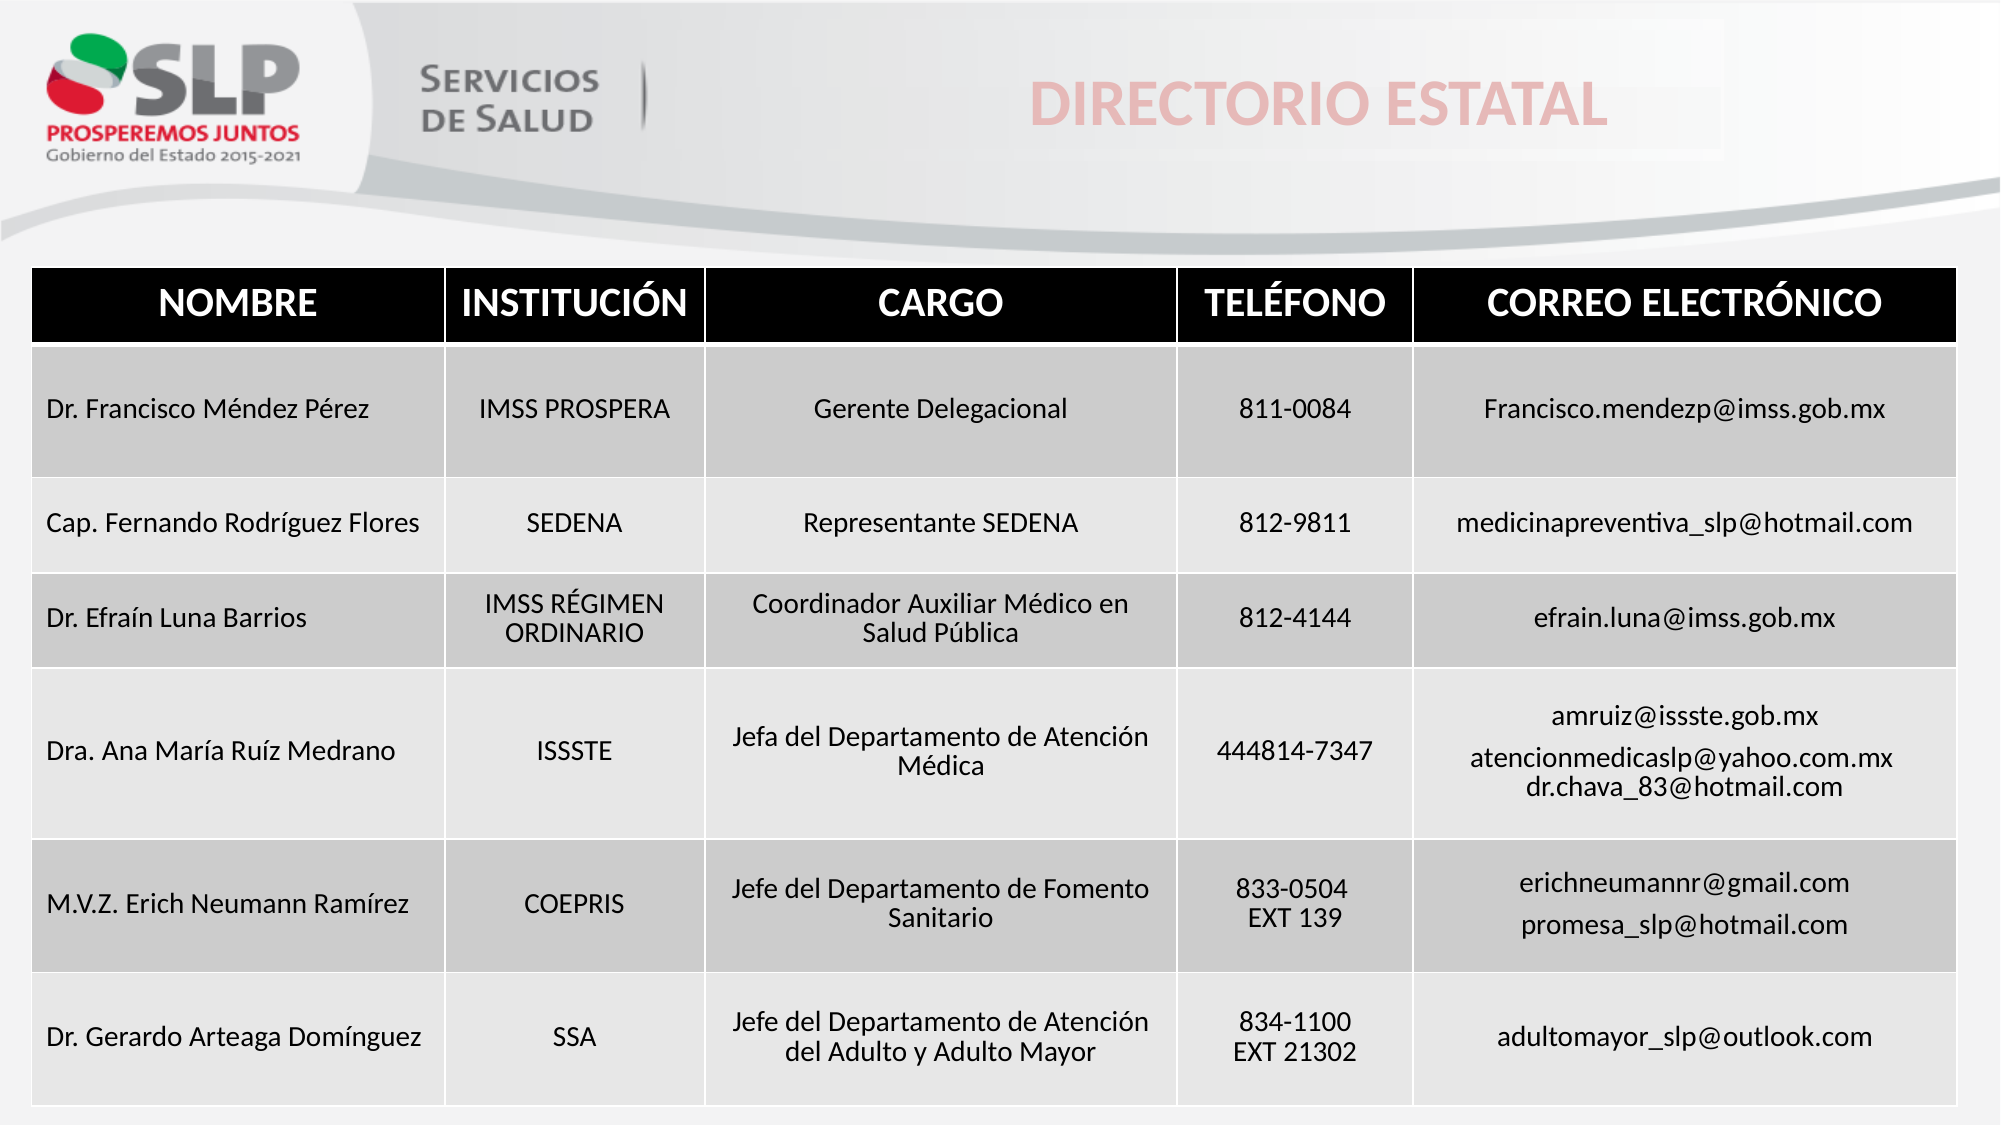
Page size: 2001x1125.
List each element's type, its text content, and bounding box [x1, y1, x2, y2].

table_cell COEPRIS [446, 840, 704, 972]
table_cell erichneumannr@gmail.com promesa_slp@hotmail.com [1414, 840, 1956, 972]
table_cell IMSS PROSPERA [446, 347, 704, 477]
table_cell 812-9811 [1178, 478, 1412, 572]
table_cell Cap. Fernando Rodríguez Flores [32, 478, 444, 572]
table_cell Jefe del Departamento de Atención del Adulto y Adulto Mayor [706, 973, 1176, 1105]
table_cell IMSS RÉGIMEN ORDINARIO [446, 574, 704, 667]
text_box DIRECTORIO ESTATAL [670, 19, 1969, 199]
table_cell Coordinador Auxiliar Médico en Salud Pública [706, 574, 1176, 667]
table_cell 812-4144 [1178, 574, 1412, 667]
table_cell efrain.luna@imss.gob.mx [1414, 574, 1956, 667]
table_cell 444814-7347 [1178, 669, 1412, 838]
table_cell 833-0504 EXT 139 [1178, 840, 1412, 972]
table_cell Jefe del Departamento de Fomento Sanitario [706, 840, 1176, 972]
table_cell adultomayor_slp@outlook.com [1414, 973, 1956, 1105]
table_header TELÉFONO [1178, 268, 1412, 342]
table_cell Dr. Gerardo Arteaga Domínguez [32, 973, 444, 1105]
picture [0, 0, 2001, 1125]
table_cell amruiz@issste.gob.mx atencionmedicaslp@yahoo.com.mx dr.chava_83@hotmail.com [1414, 669, 1956, 838]
table_cell SEDENA [446, 478, 704, 572]
table_cell Jefa del Departamento de Atención Médica [706, 669, 1176, 838]
table_cell Gerente Delegacional [706, 347, 1176, 477]
table_cell 811-0084 [1178, 347, 1412, 477]
table_header NOMBRE [32, 268, 444, 342]
table_cell Francisco.mendezp@imss.gob.mx [1414, 347, 1956, 477]
table_cell medicinapreventiva_slp@hotmail.com [1414, 478, 1956, 572]
table_cell SSA [446, 973, 704, 1105]
table_header CORREO ELECTRÓNICO [1414, 268, 1956, 342]
table_cell Dr. Efraín Luna Barrios [32, 574, 444, 667]
table_cell 834-1100 EXT 21302 [1178, 973, 1412, 1105]
table_header INSTITUCIÓN [446, 268, 704, 342]
table_cell M.V.Z. Erich Neumann Ramírez [32, 840, 444, 972]
table_header CARGO [706, 268, 1176, 342]
table_cell Dr. Francisco Méndez Pérez [32, 347, 444, 477]
table_cell Dra. Ana María Ruíz Medrano [32, 669, 444, 838]
table_cell Representante SEDENA [706, 478, 1176, 572]
table_cell ISSSTE [446, 669, 704, 838]
